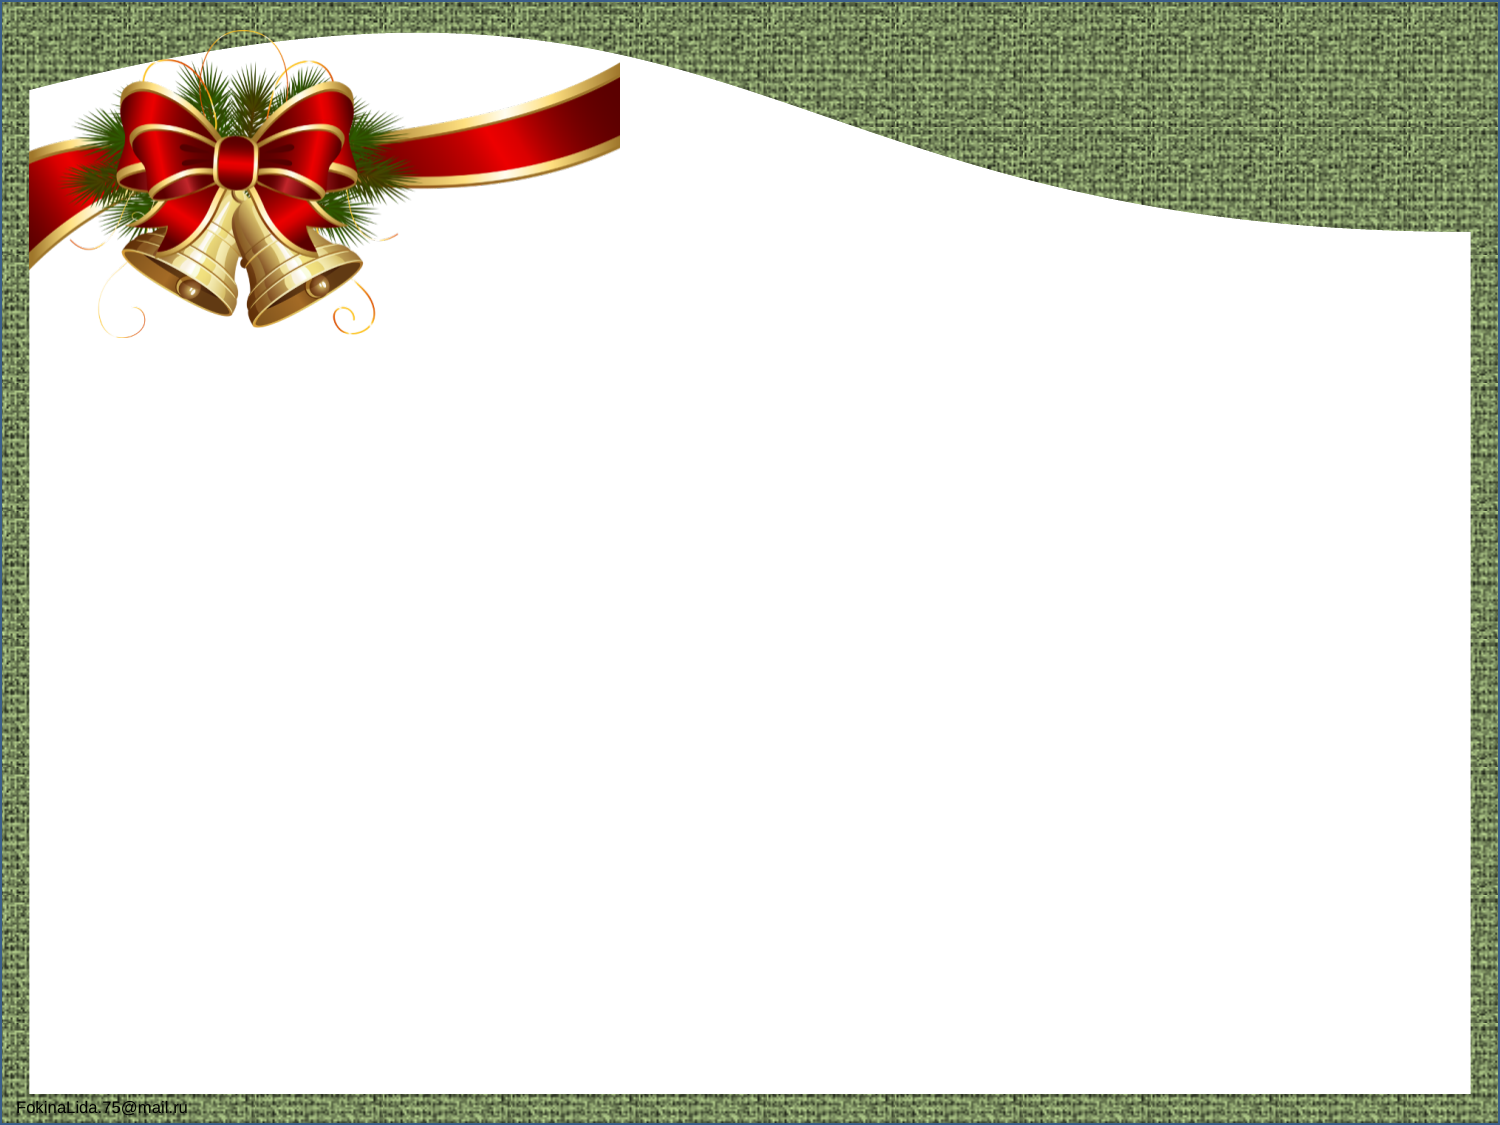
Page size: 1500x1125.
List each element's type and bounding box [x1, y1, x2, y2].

picture [29, 30, 620, 338]
